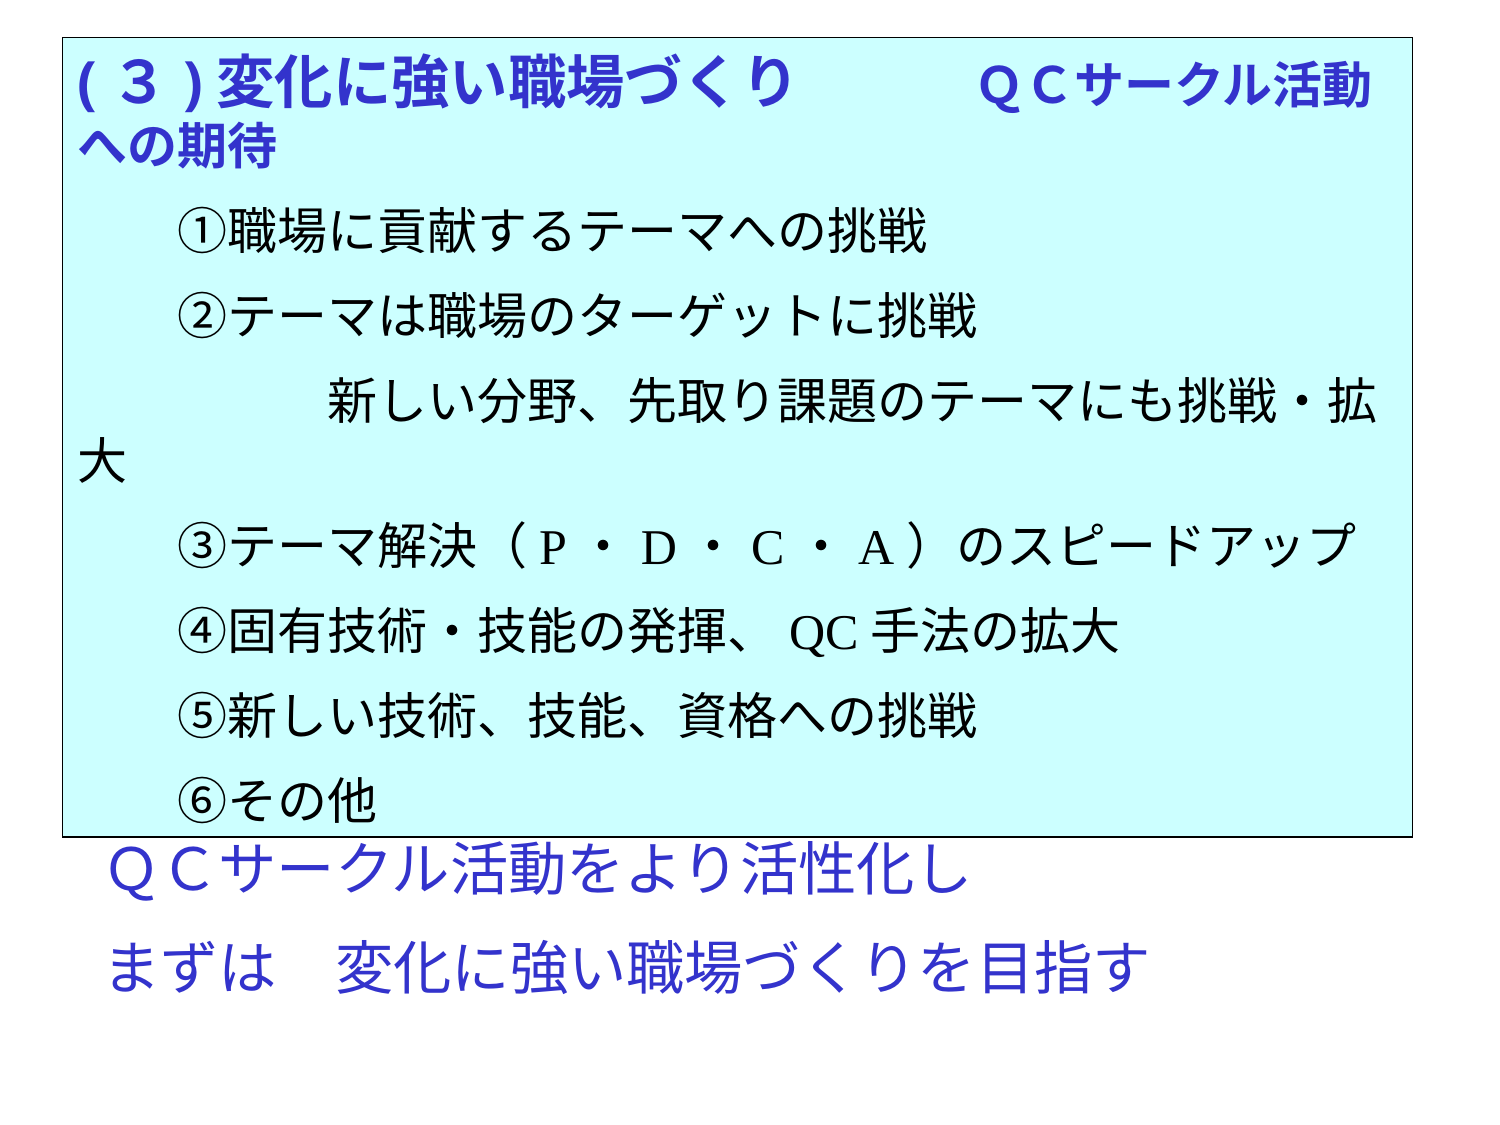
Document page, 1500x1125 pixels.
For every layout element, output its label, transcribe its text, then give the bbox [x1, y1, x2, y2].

text_box ＱＣサークル活動をより活性化し まずは 変化に強い職場づくりを目指す [87, 824, 1413, 1009]
text_box (３)変化に強い職場づくり ＱＣサークル活動への期待 ①職場に貢献するテーマへの挑戦 ②テーマは職場のターゲットに挑戦 新しい分野、先取り課題のテーマにも挑戦・拡大 ③テーマ解決（P・D・C・A）のスピードアップ ④固有技術・技能の発揮、QC手法の拡大 ⑤新しい技術、技能、資格への挑戦 ⑥その他 [62, 37, 1413, 837]
